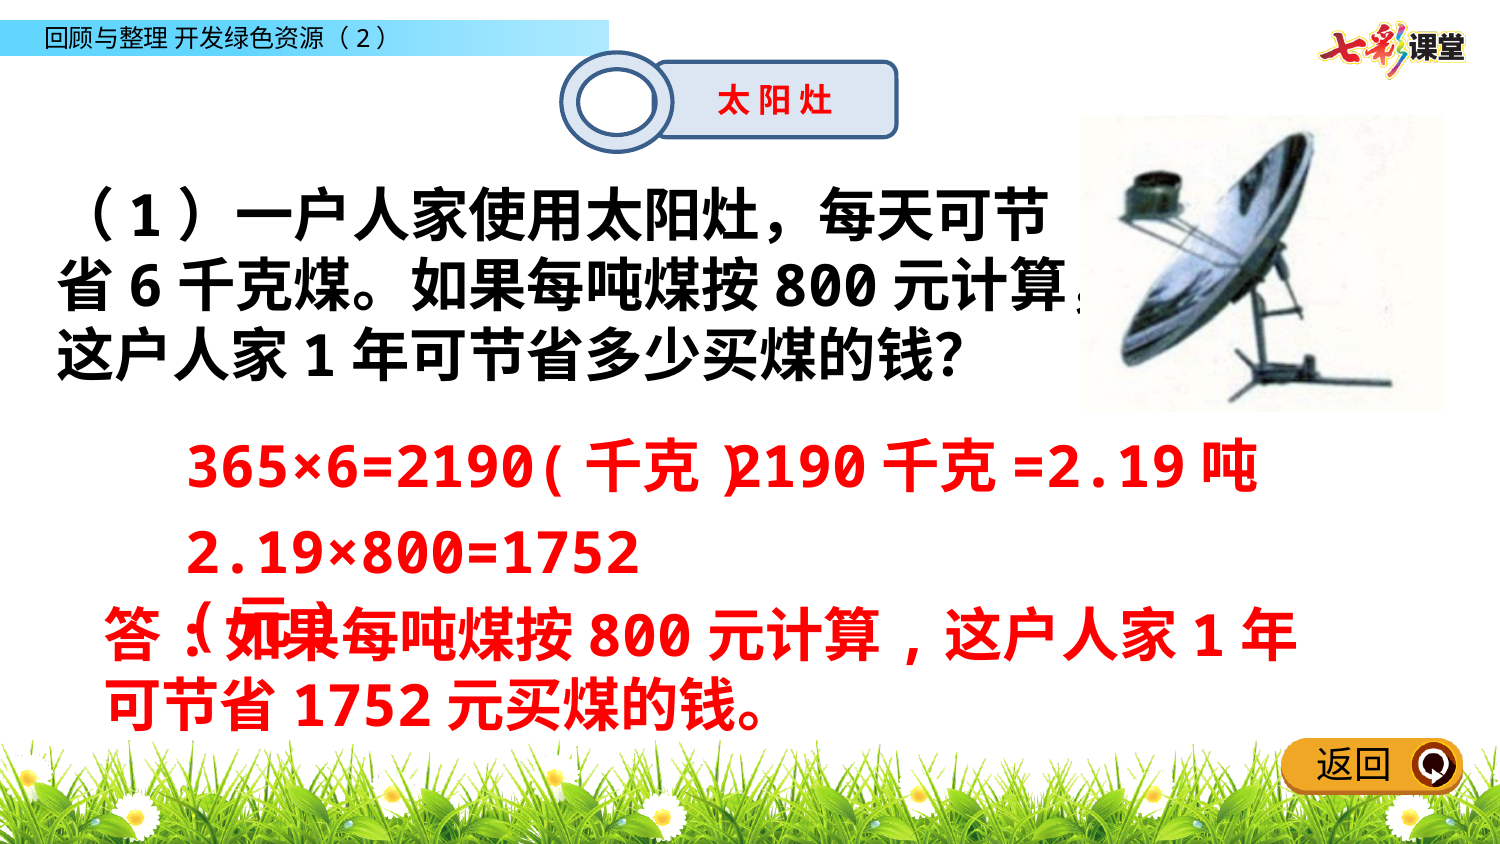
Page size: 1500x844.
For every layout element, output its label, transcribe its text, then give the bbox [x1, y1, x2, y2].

text_box （1）一户人家使用太阳灶，每天可节省6千克煤。如果每吨煤按800元计算，这户人家1年可节省多少买煤的钱？ [41, 171, 1075, 396]
text_box 答:如果每吨煤按800元计算,这户人家1年可节省1752元买煤的钱。 [88, 590, 1361, 746]
text_box 2190千克=2.19吨 [712, 422, 1341, 507]
picture [0, 740, 1500, 844]
picture [1316, 20, 1468, 80]
text_box 365×6=2190(千克) [171, 421, 800, 507]
text_box 2.19×800=1752(元) [171, 507, 800, 663]
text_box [1281, 733, 1464, 795]
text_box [561, 52, 897, 153]
picture [1080, 115, 1443, 412]
